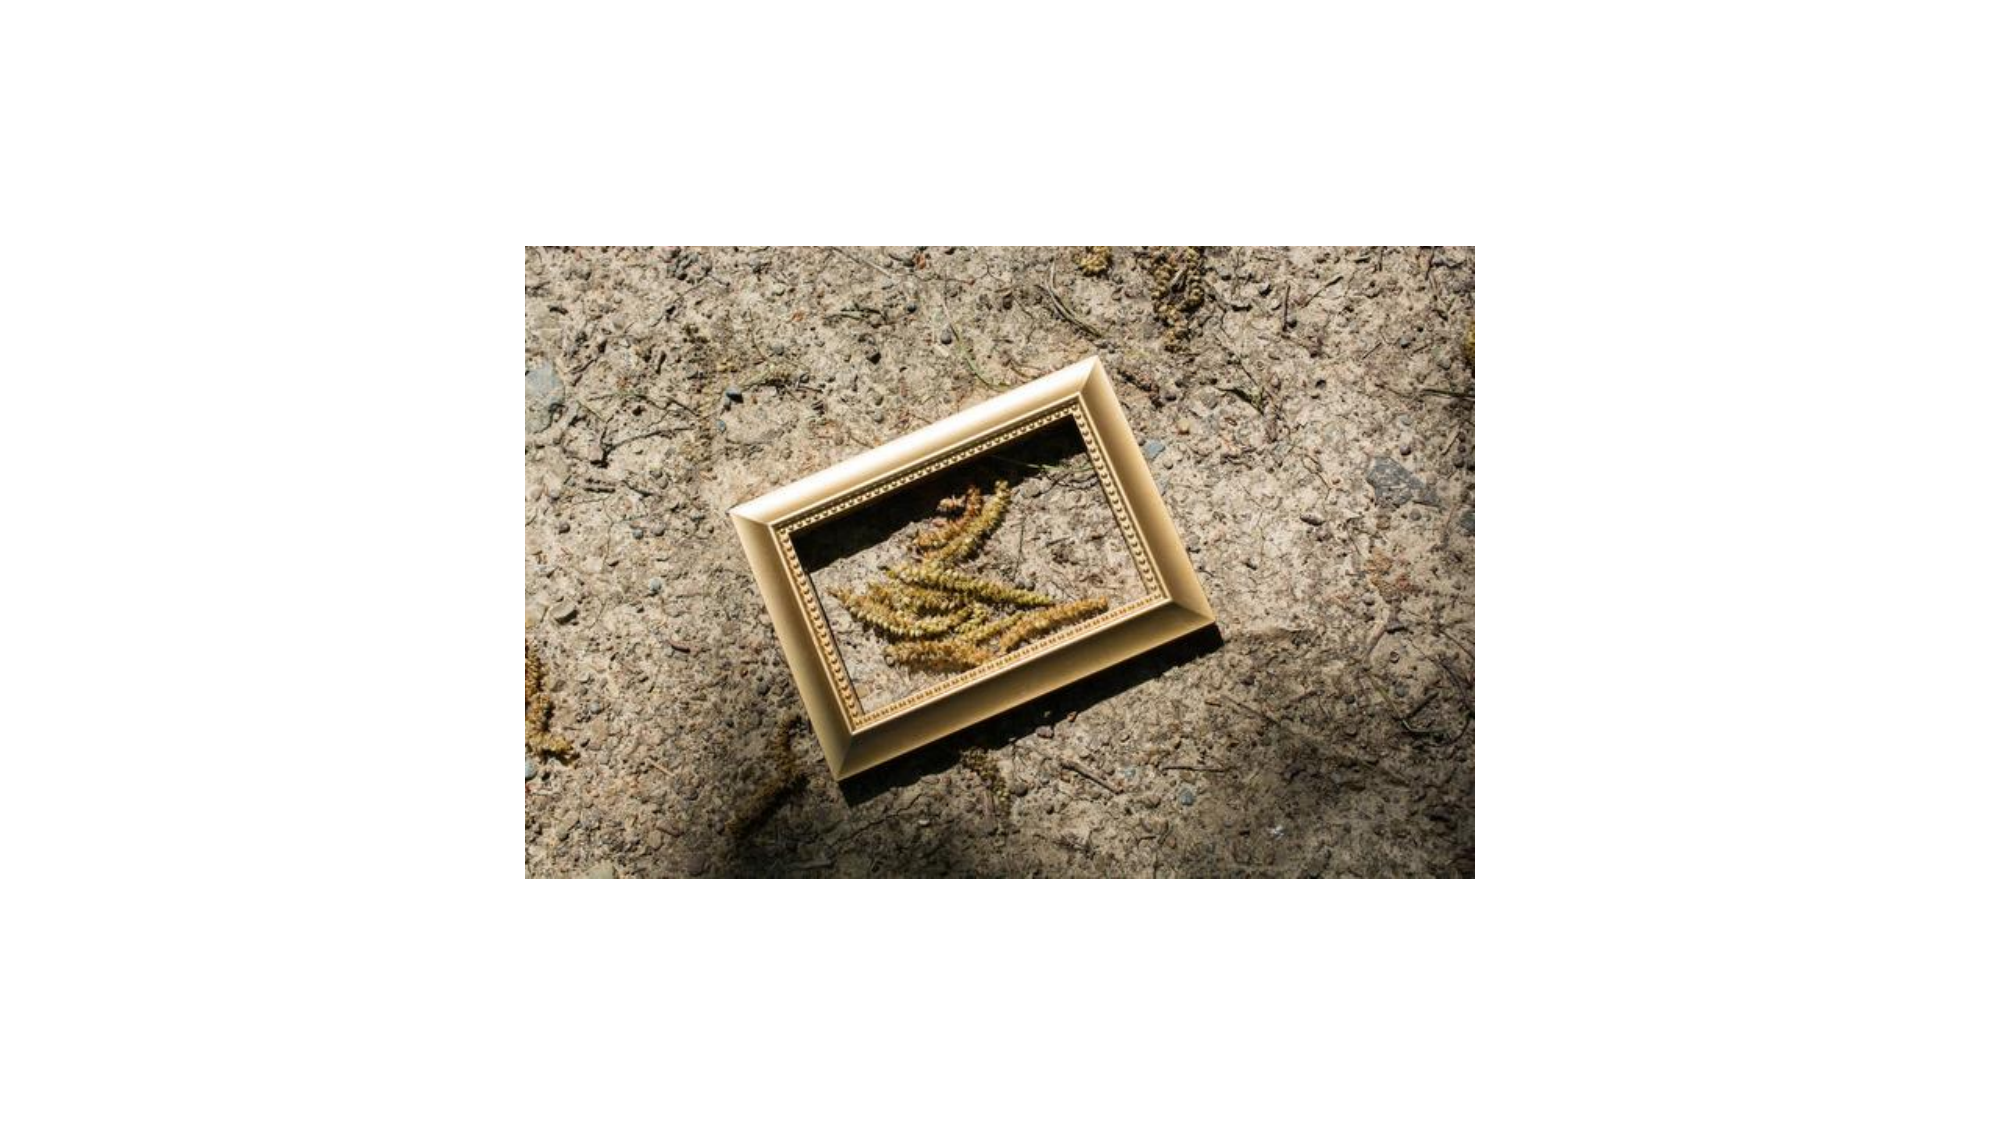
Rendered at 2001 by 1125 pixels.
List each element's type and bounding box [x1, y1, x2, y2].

picture [524, 245, 1475, 879]
